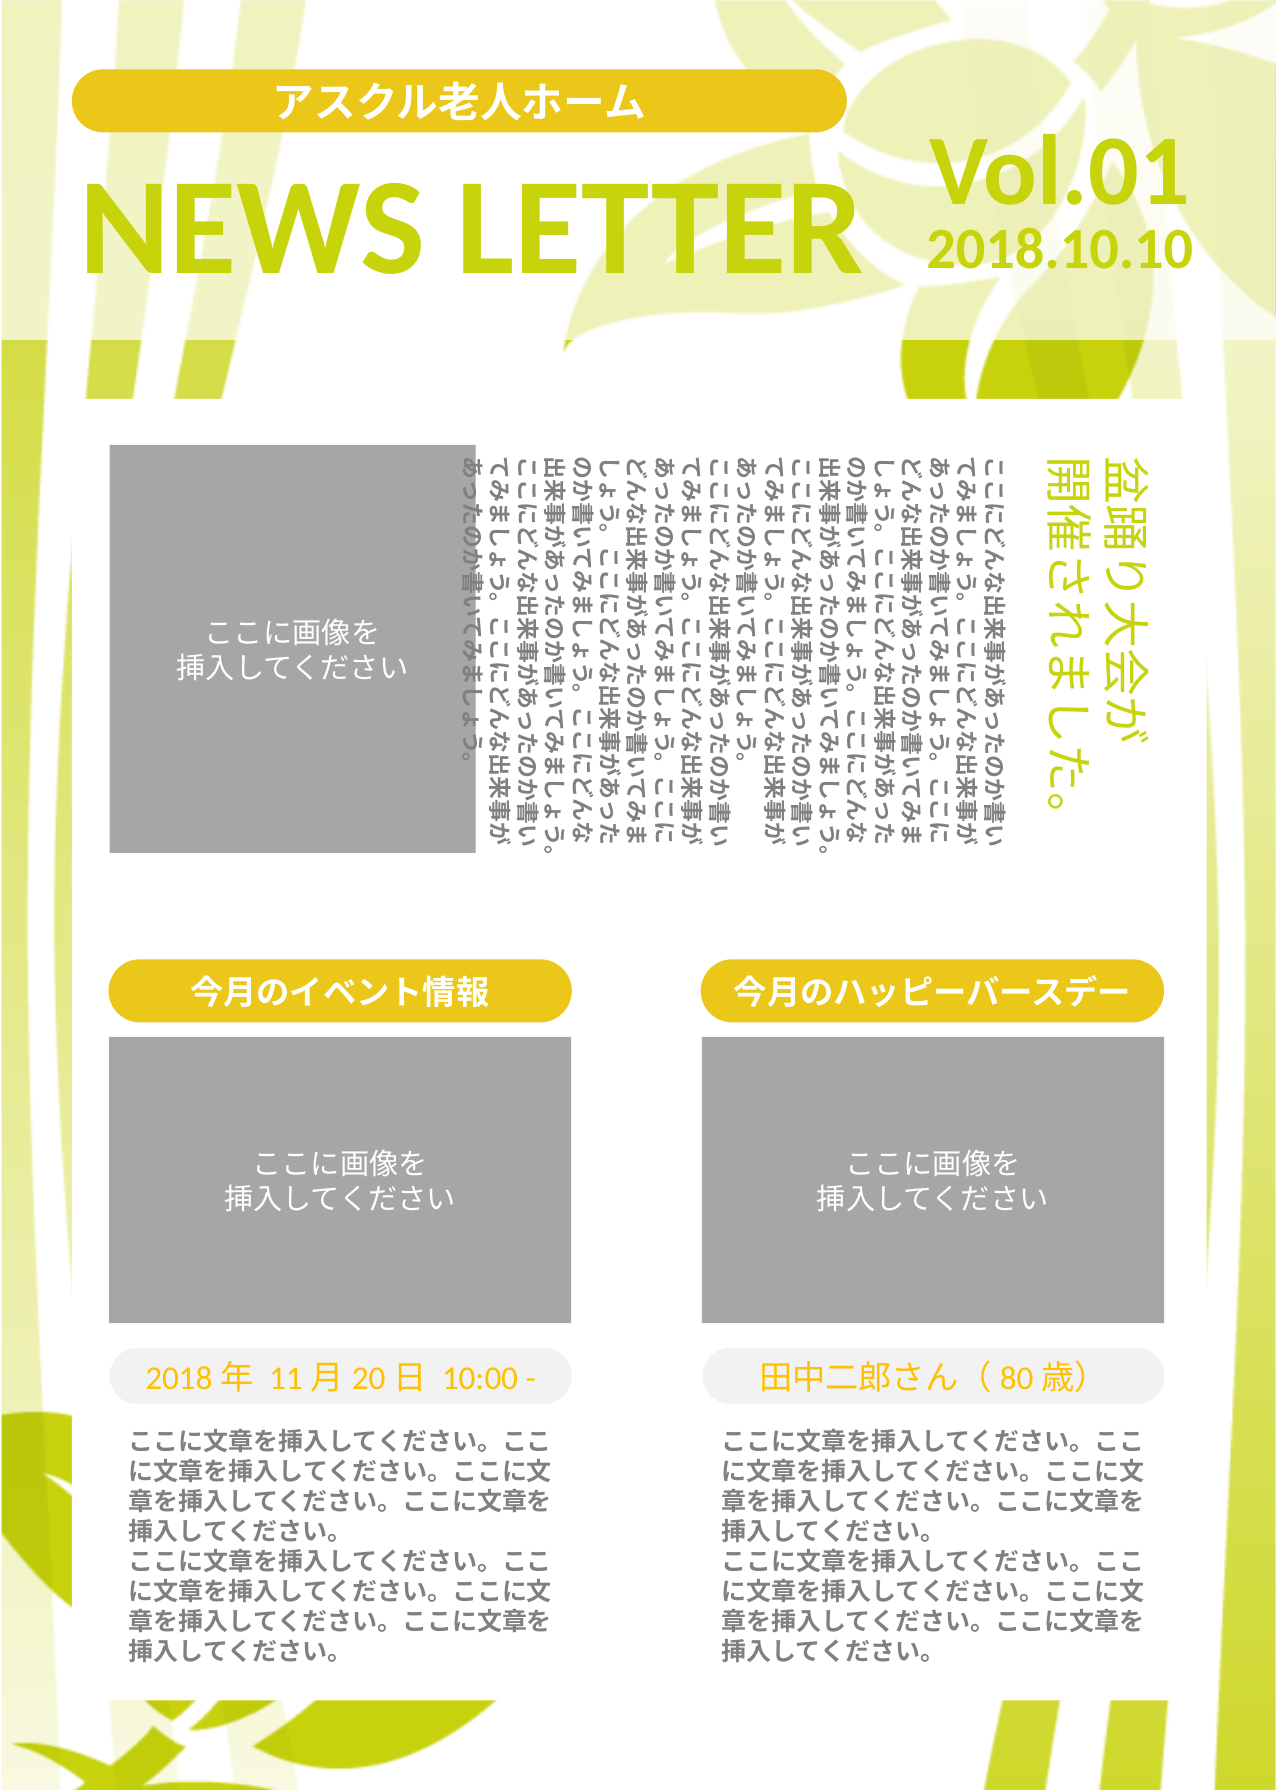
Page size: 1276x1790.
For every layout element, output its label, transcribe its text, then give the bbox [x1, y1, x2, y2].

text_box ここに文章を挿入してください。ここに文章を挿入してください。ここに文章を挿入してください。ここに文章を挿入してください。 ここに文章を挿入してください。ここに文章を挿入してください。ここに文章を挿入してください。ここに文章を挿入してください。 [707, 1533, 1164, 1673]
picture [0, 256, 1276, 1790]
text_box アスクル老人ホーム [70, 68, 848, 134]
text_box 2018.10.10 [911, 203, 1209, 256]
text_box [71, 1533, 1208, 1701]
text_box Vol.01 [914, 97, 1206, 203]
text_box ここに文章を挿入してください。ここに文章を挿入してください。ここに文章を挿入してください。ここに文章を挿入してください。 ここに文章を挿入してください。ここに文章を挿入してください。ここに文章を挿入してください。ここに文章を挿入してください。 [114, 1533, 572, 1673]
text_box NEWS LETTER [64, 128, 880, 256]
text_box [0, 0, 1276, 256]
